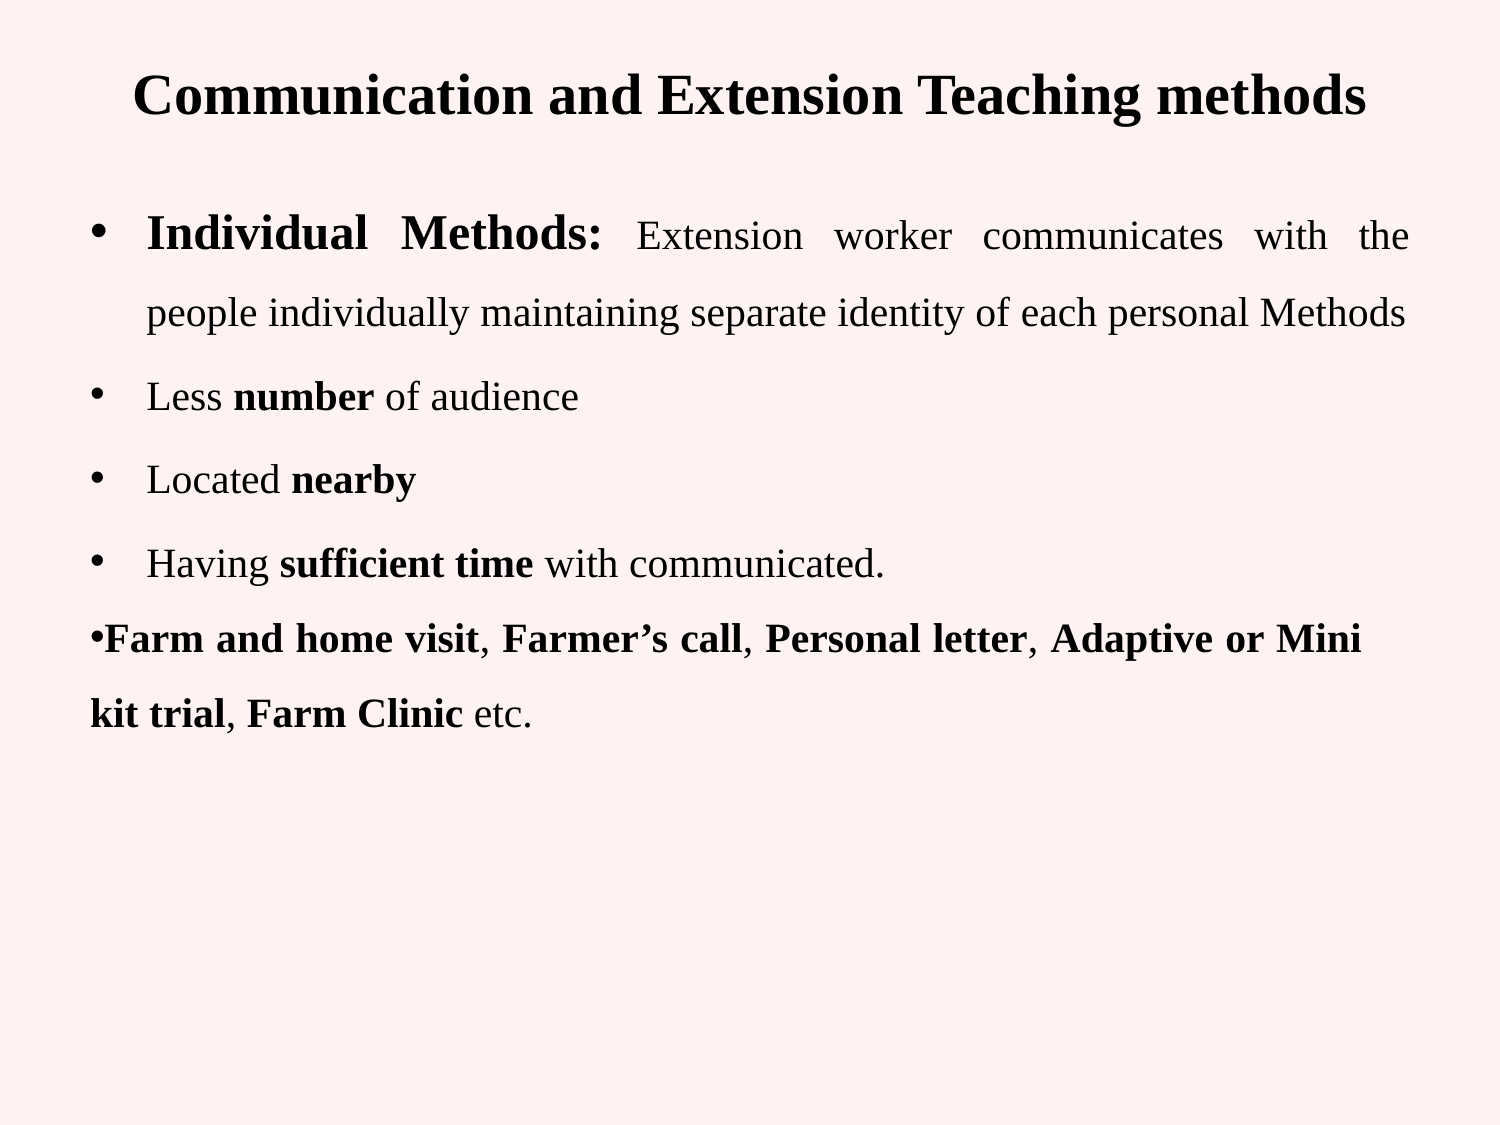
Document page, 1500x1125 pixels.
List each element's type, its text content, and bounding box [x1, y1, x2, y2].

title Communication and Extension Teaching methods [75, 24, 1425, 158]
list Individual Methods: Extension worker communicates with the people individually maintaining separate identity of each personal Methods Less number of audience Located nearby Having sufficient time with communicated. Farm and home visit, Farmer’s call, Personal letter, Adaptive or Mini kit trial, Farm Clinic etc. [75, 162, 1425, 938]
